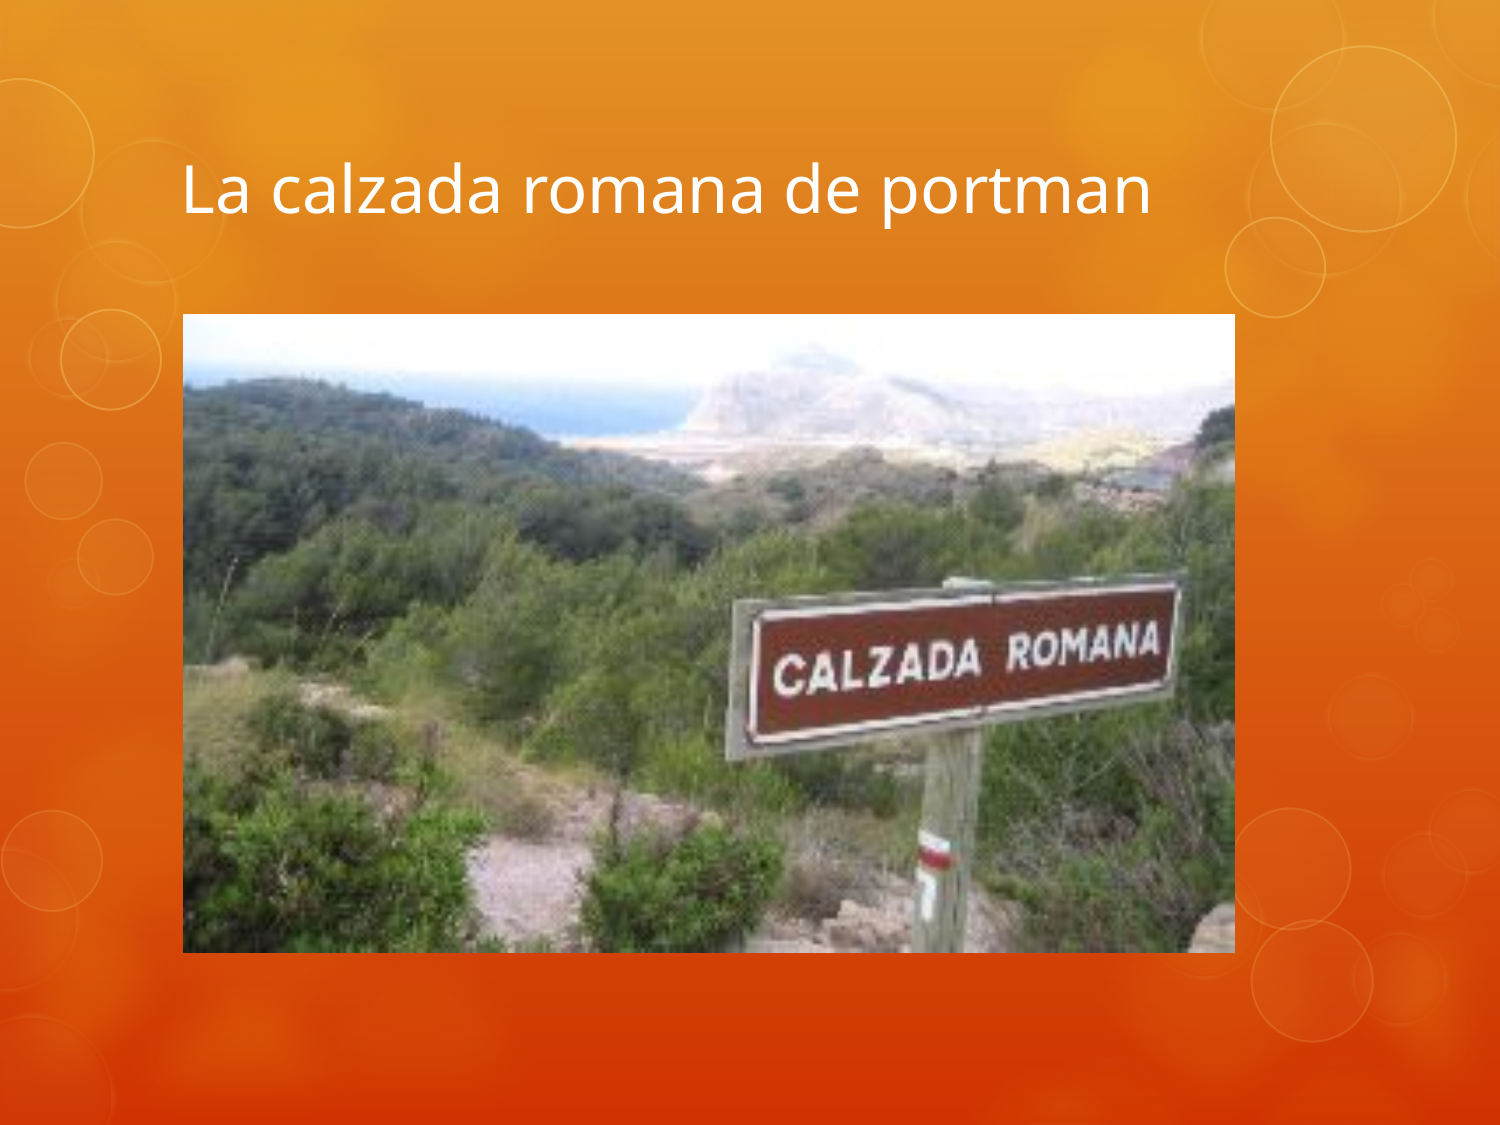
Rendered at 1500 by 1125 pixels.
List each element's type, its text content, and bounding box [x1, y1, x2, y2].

title La calzada romana de portman [165, 110, 1335, 263]
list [182, 313, 1235, 953]
